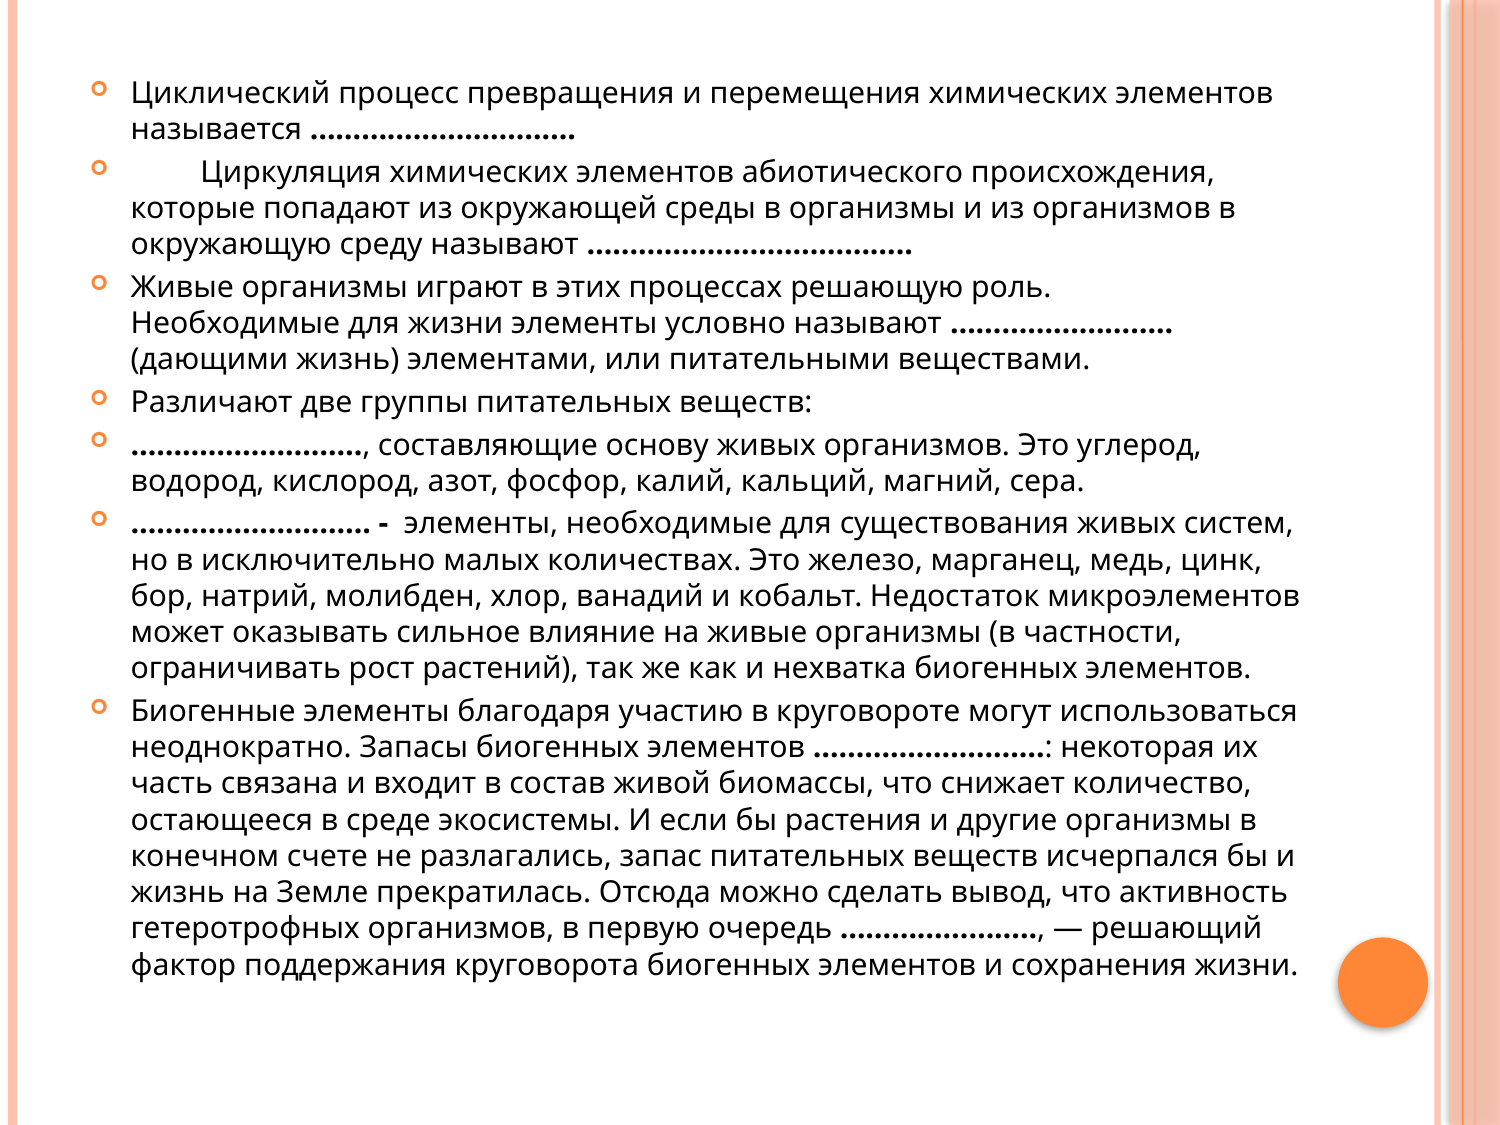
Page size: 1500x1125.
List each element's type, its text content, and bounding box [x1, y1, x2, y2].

list Циклический процесс превращения и перемещения химических элементов называется …………………………. Циркуляция химических элементов абиотического происхождения, которые попадают из окружающей среды в организмы и из организмов в окружающую среду называют ……………………………….. Живые организмы играют в этих процессах решающую роль. Необходимые для жизни элементы условно называют …………………….. (дающими жизнь) элементами, или питательными веществами. Различают две группы питательных веществ: ………………………, составляющие основу живых организмов. Это углерод, водород, кислород, азот, фосфор, калий, кальций, магний, сера. ………………………. - элементы, необходимые для существования живых систем, но в исключительно малых количествах. Это железо, марганец, медь, цинк, бор, натрий, молибден, хлор, ванадий и кобальт. Недостаток микроэлементов может оказывать сильное влияние на живые организмы (в частности, ограничивать рост растений), так же как и нехватка биогенных элементов. Биогенные элементы благодаря участию в круговороте могут использоваться неоднократно. Запасы биогенных элементов ………………………: некоторая их часть связана и входит в состав живой биомассы, что снижает количество, остающееся в среде экосистемы. И если бы растения и другие организмы в конечном счете не разлагались, запас питательных веществ исчерпался бы и жизнь на Земле прекратилась. Отсюда можно сделать вывод, что активность гетеротрофных организмов, в первую очередь ………………….., — решающий фактор поддержания круговорота биогенных элементов и сохранения жизни. [75, 23, 1325, 1090]
